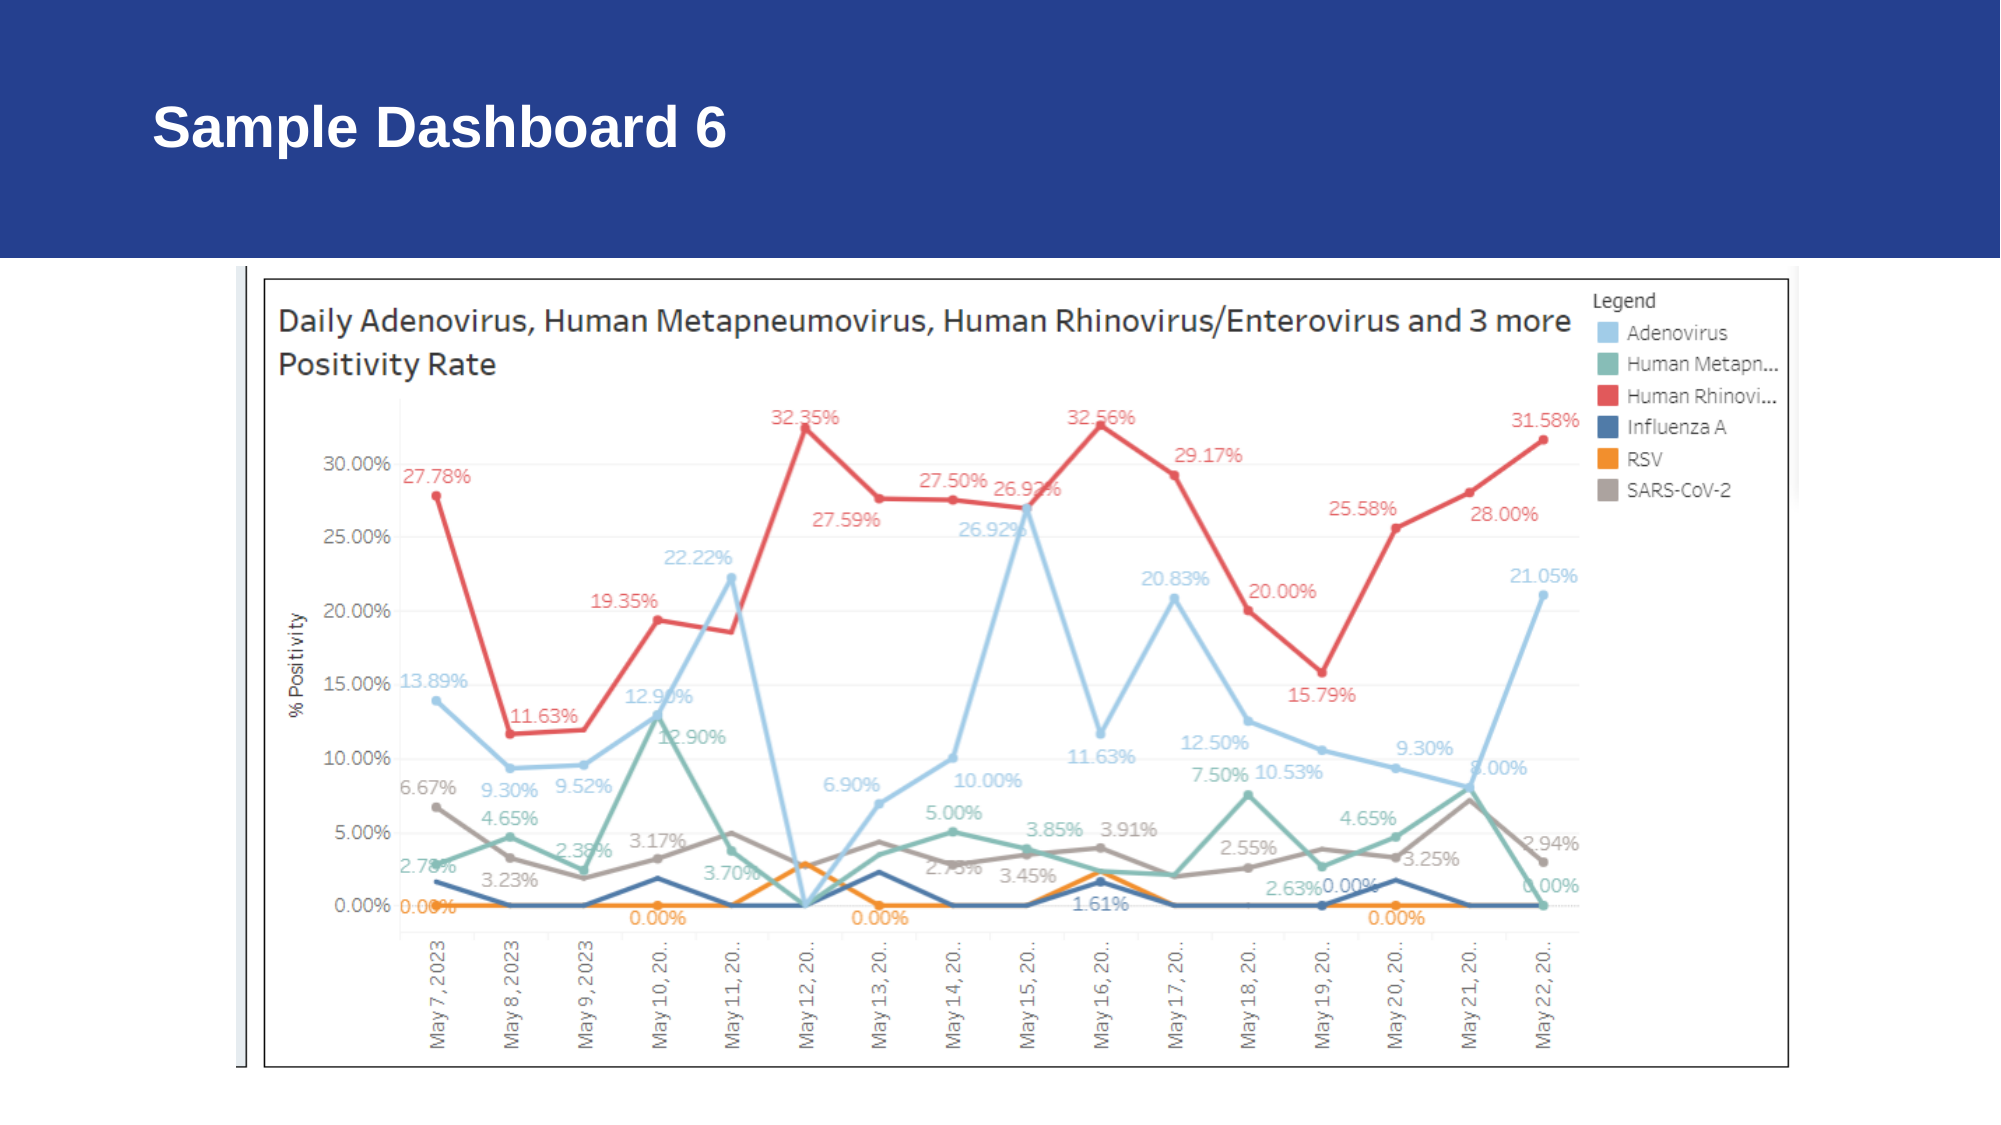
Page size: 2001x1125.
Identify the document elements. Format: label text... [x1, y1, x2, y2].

title Sample Dashboard 6 [137, 20, 1863, 238]
picture [236, 266, 1799, 1072]
